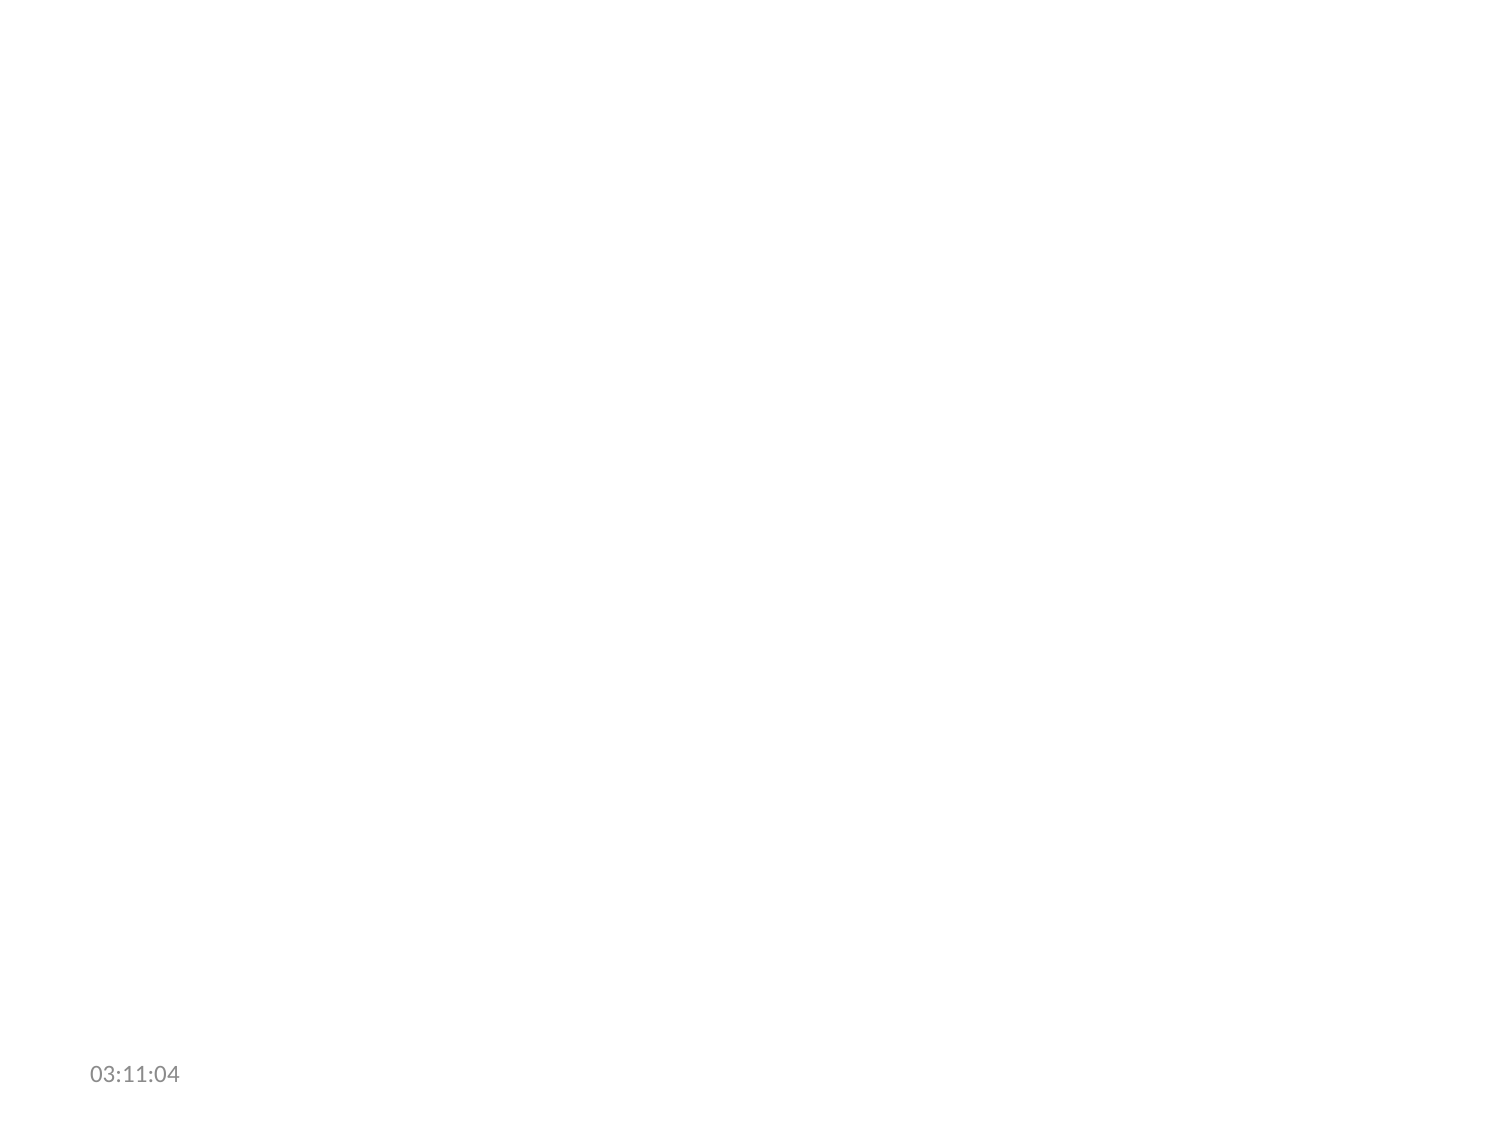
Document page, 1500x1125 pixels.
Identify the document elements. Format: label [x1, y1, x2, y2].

slide_number [75, 1042, 425, 1103]
